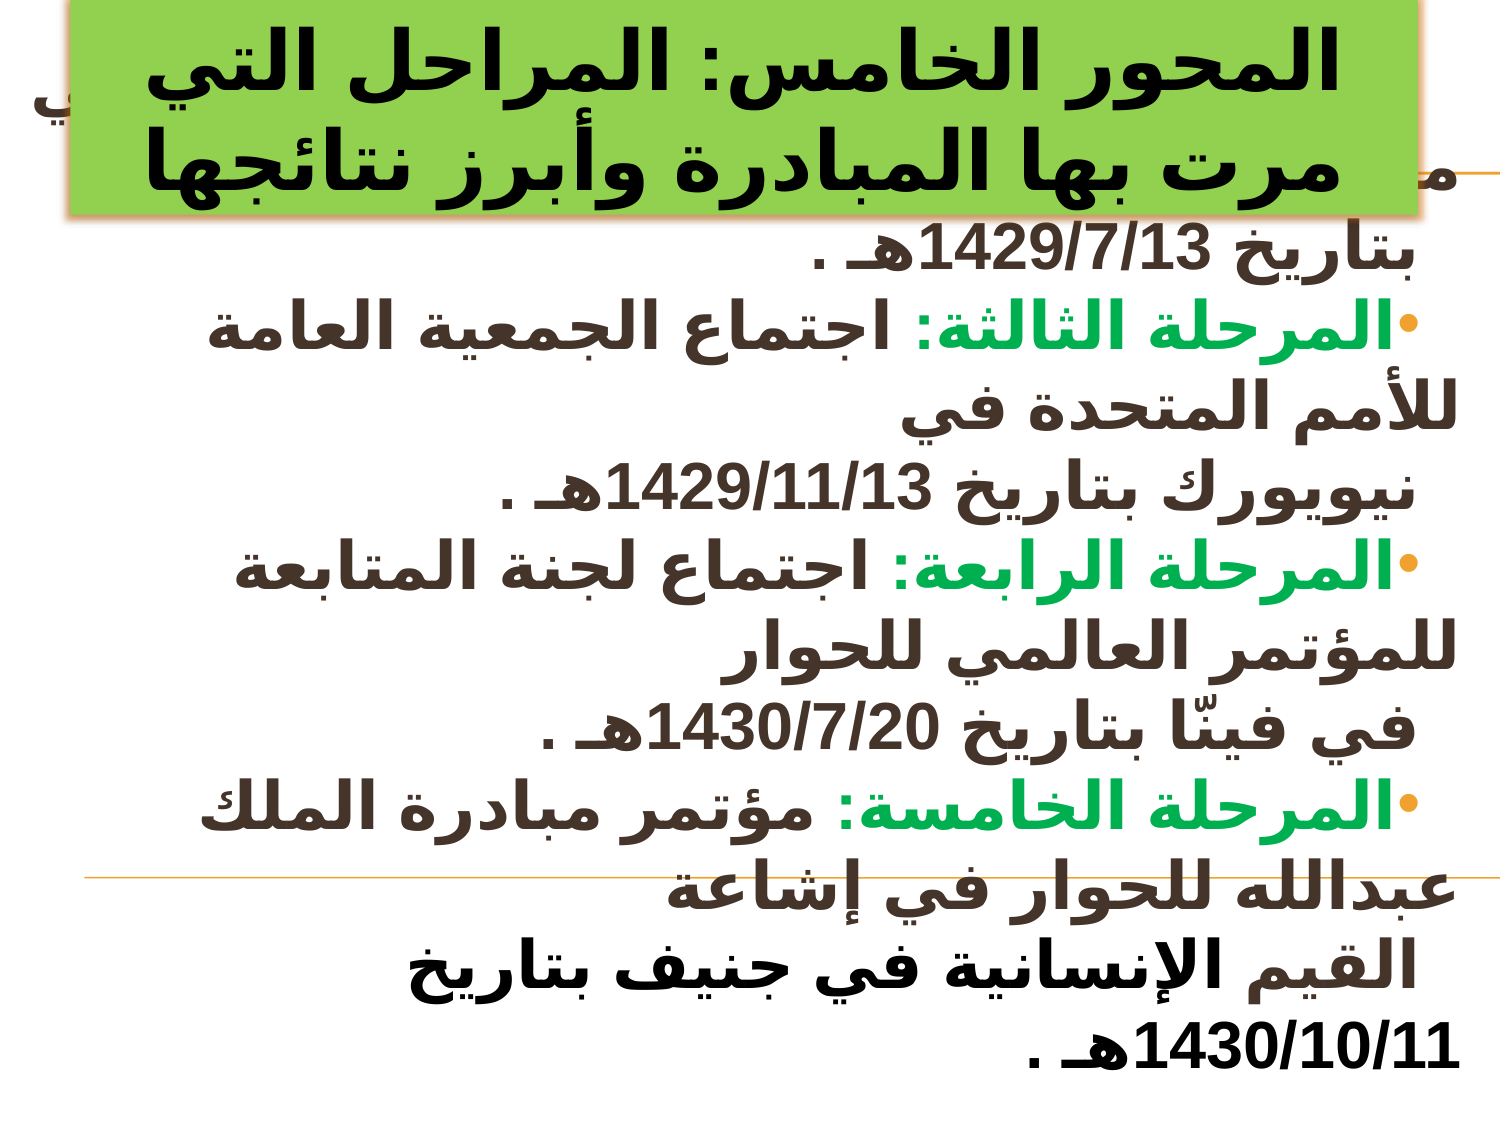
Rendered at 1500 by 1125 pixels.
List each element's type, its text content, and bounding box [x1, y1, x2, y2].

subtitle المرحلة الأولى: المؤتمر الإسلامي العالمي للحوار بمكة المكرمة بتاريخ 1429/5/30هـ . المرحلة الثانية: المؤتمر العالمي للحوار في مدريد بتاريخ 1429/7/13هـ . المرحلة الثالثة: اجتماع الجمعية العامة للأمم المتحدة في نيويورك بتاريخ 1429/11/13هـ . المرحلة الرابعة: اجتماع لجنة المتابعة للمؤتمر العالمي للحوار في فينّا بتاريخ 1430/7/20هـ . المرحلة الخامسة: مؤتمر مبادرة الملك عبدالله للحوار في إشاعة القيم الإنسانية في جنيف بتاريخ 1430/10/11هـ . [11, 257, 1477, 1091]
text_box المحور الخامس: المراحل التي مرت بها المبادرة وأبرز نتائجها [69, 0, 1419, 215]
